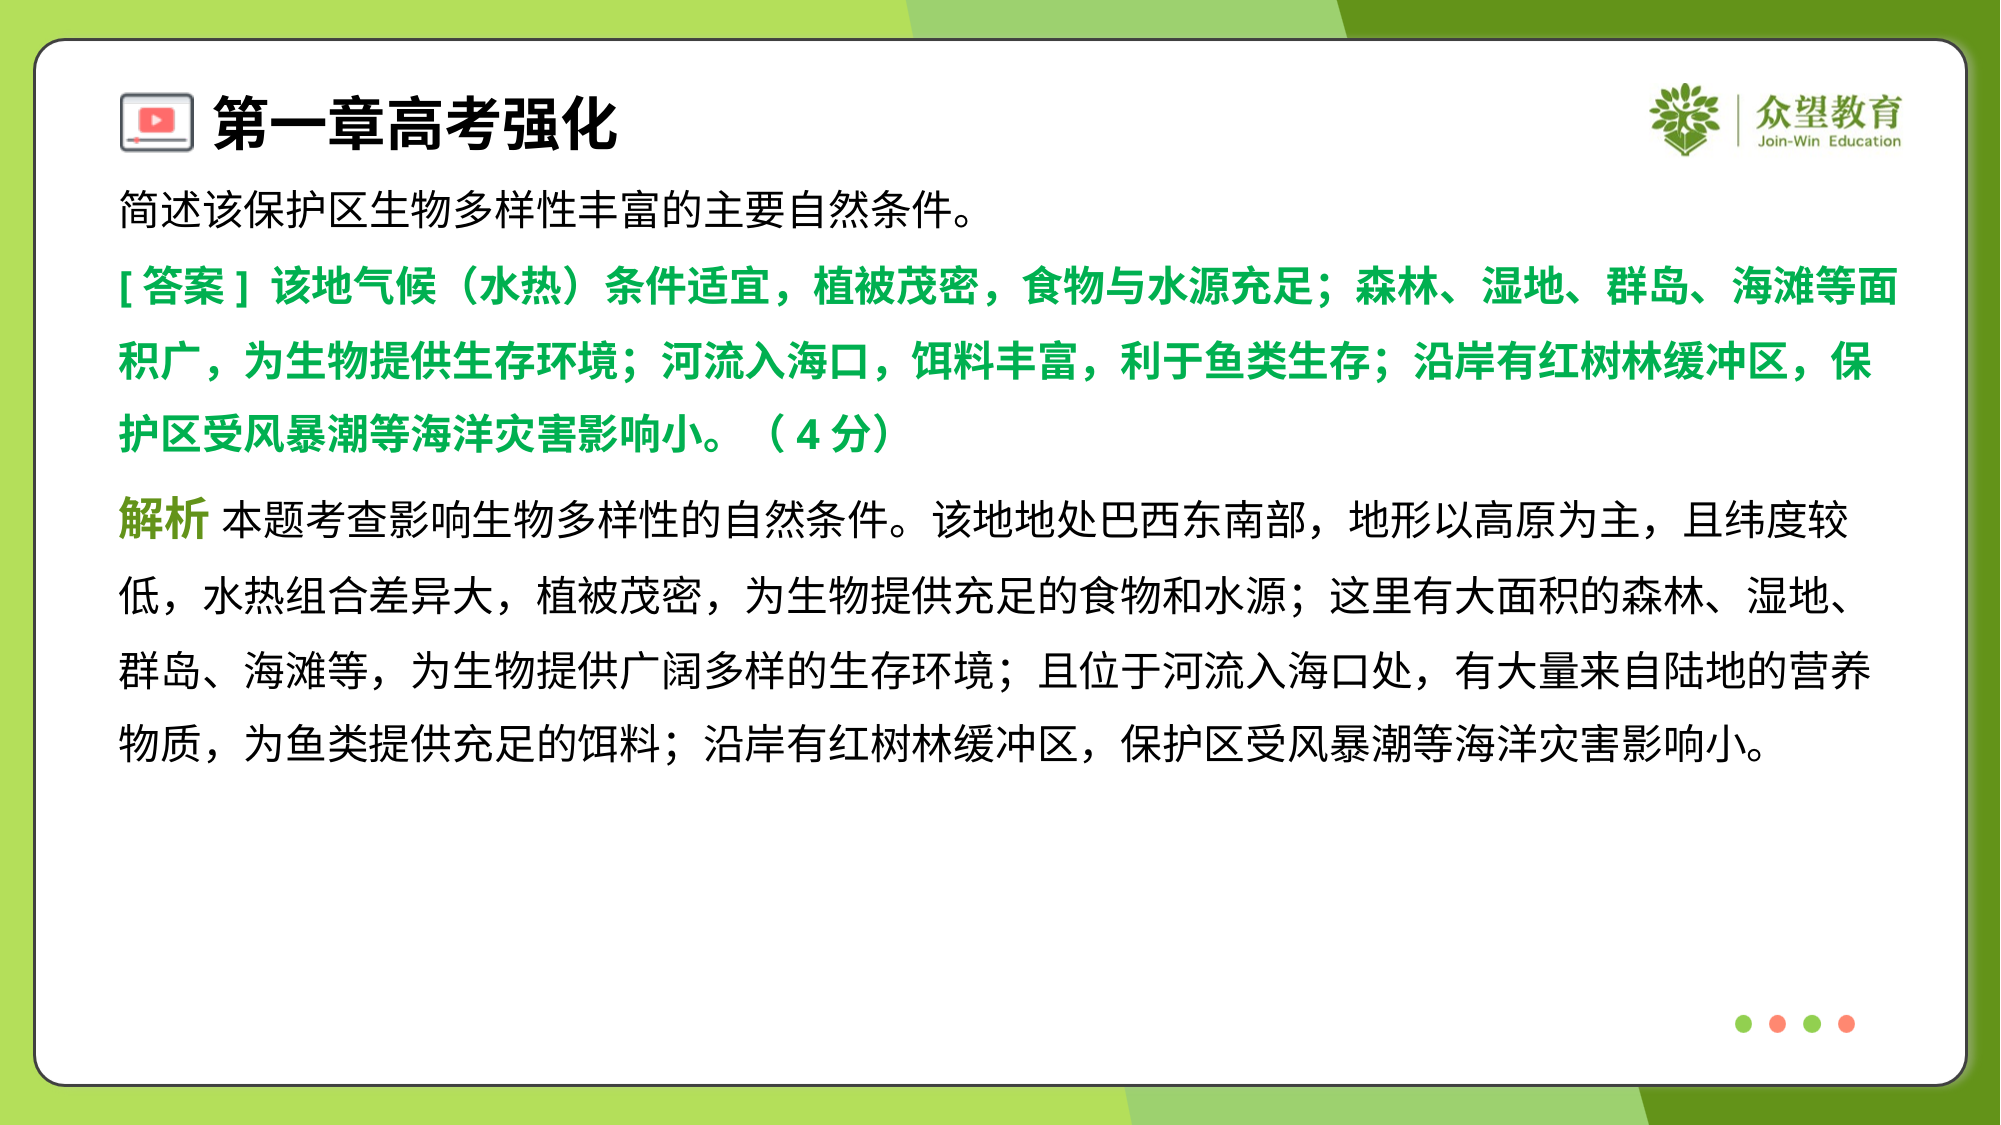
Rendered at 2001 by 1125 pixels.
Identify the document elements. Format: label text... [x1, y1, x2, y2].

text_box [答案] 该地气候（水热）条件适宜，植被茂密，食物与水源充足；森林、湿地、群岛、海滩等面 积广，为生物提供生存环境；河流入海口，饵料丰富，利于鱼类生存；沿岸有红树林缓冲区，保 护区受风暴潮等海洋灾害影响小。（4分） [118, 234, 1883, 451]
picture [0, 0, 2000, 1125]
text_box 简述该保护区生物多样性丰富的主要自然条件。 [118, 158, 1883, 226]
text_box 解析 本题考查影响生物多样性的自然条件。该地地处巴西东南部，地形以高原为主，且纬度较 低，水热组合差异大，植被茂密，为生物提供充足的食物和水源；这里有大面积的森林、湿地、 群岛、海滩等，为生物提供广阔多样的生存环境；且位于河流入海口处，有大量来自陆地的营养 物质，为鱼类提供充足的饵料；沿岸有红树林缓冲区，保护区受风暴潮等海洋灾害影响小。 [118, 468, 1883, 761]
